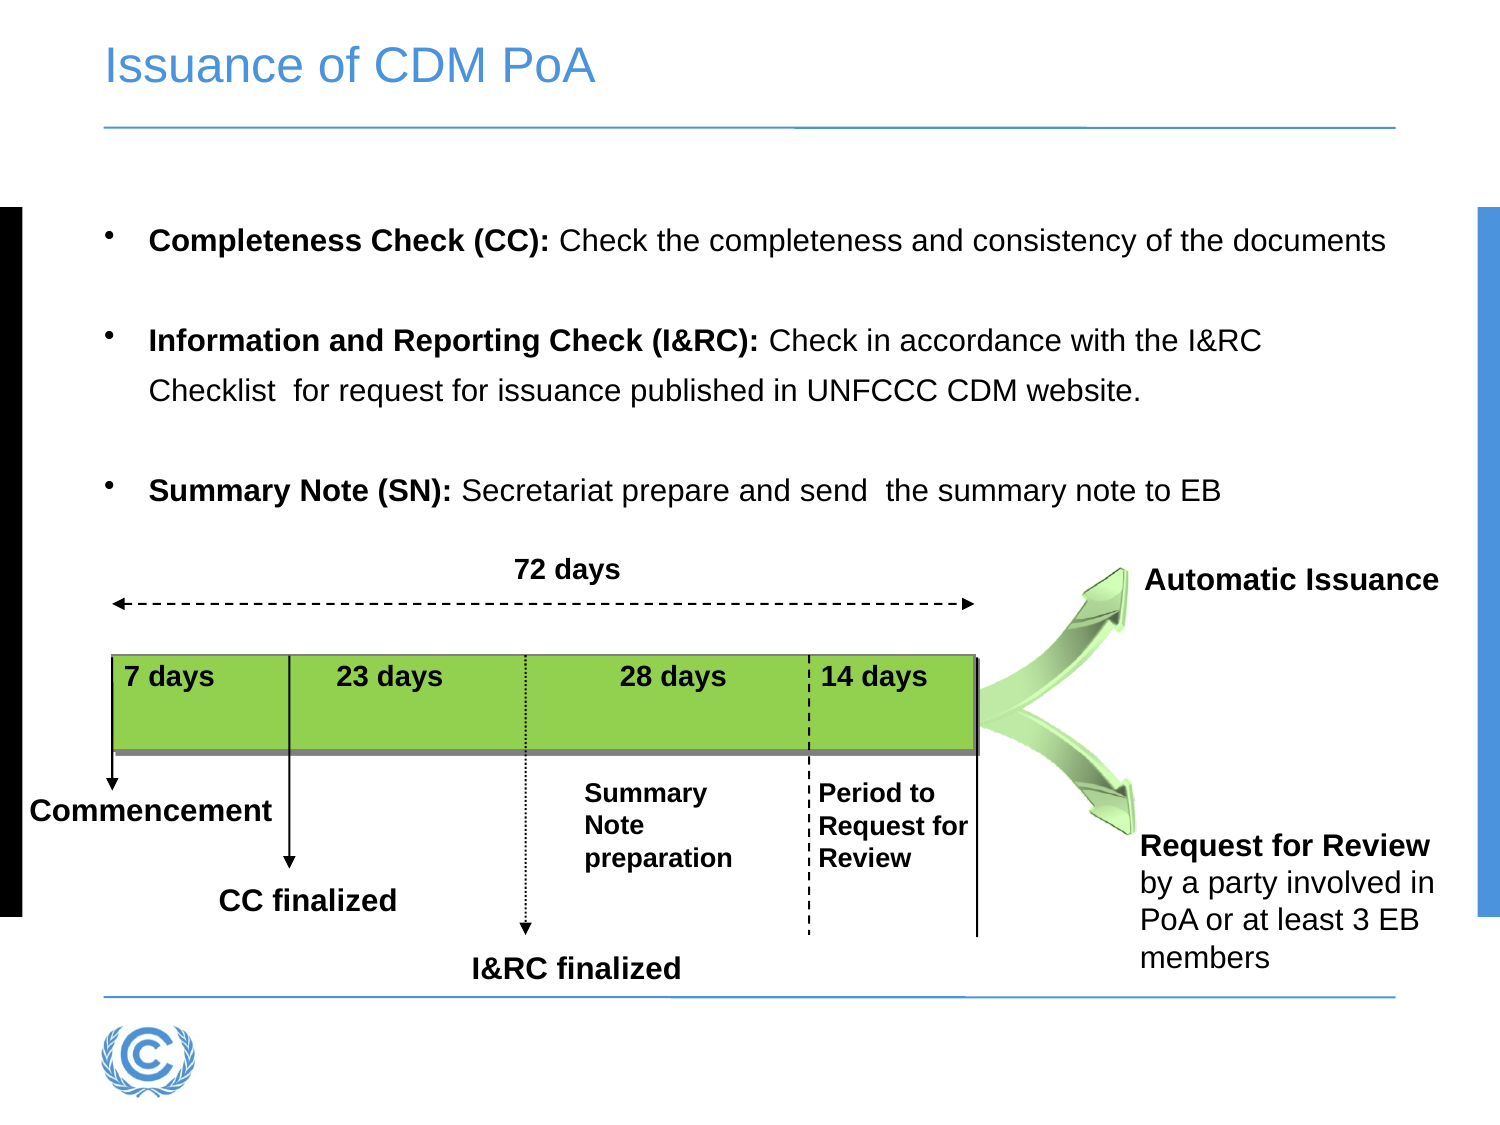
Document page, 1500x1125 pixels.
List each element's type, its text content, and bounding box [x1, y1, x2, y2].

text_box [29, 550, 1459, 991]
list Completeness Check (CC): Check the completeness and consistency of the documents Information and Reporting Check (I&RC): Check in accordance with the I&RC Checklist for request for issuance published in UNFCCC CDM website. Summary Note (SN): Secretariat prepare and send the summary note to EB [104, 207, 1395, 549]
picture [101, 1001, 209, 1108]
title Issuance of CDM PoA [104, 50, 1396, 103]
